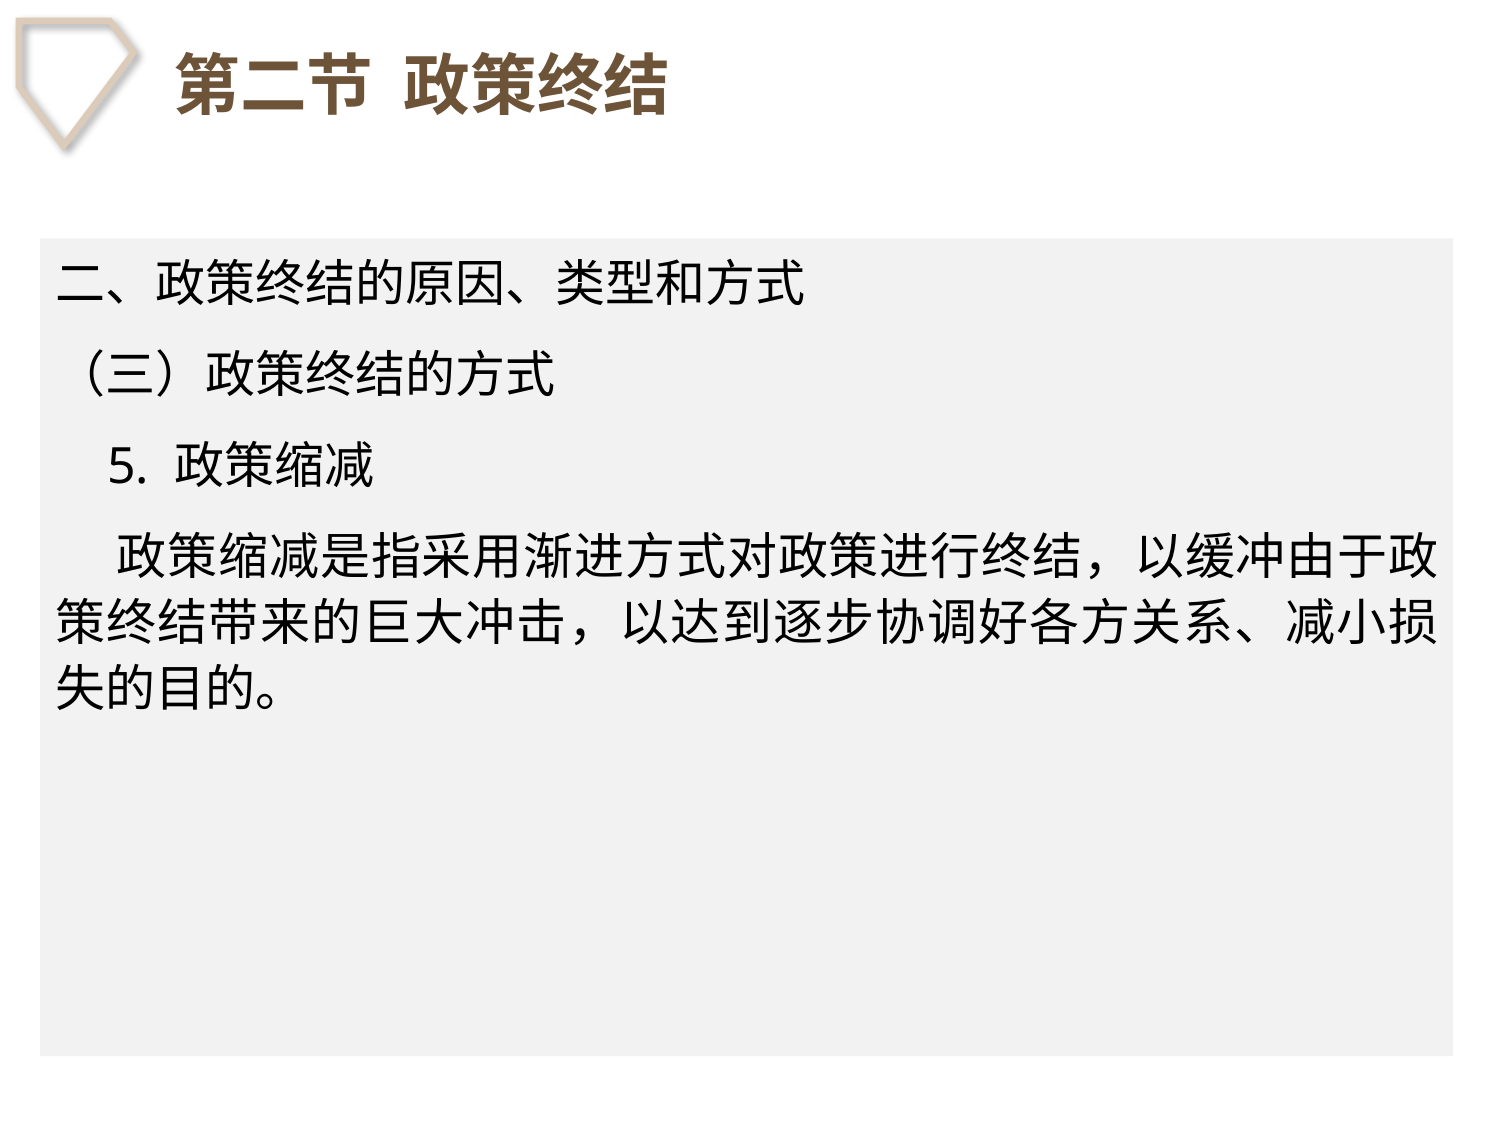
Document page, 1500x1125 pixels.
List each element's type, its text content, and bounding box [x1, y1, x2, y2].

title 第二节 政策终结 [158, 18, 1456, 159]
list 二、政策终结的原因、类型和方式 （三）政策终结的方式 5. 政策缩减 政策缩减是指采用渐进方式对政策进行终结，以缓冲由于政策终结带来的巨大冲击，以达到逐步协调好各方关系、减小损失的目的。 [40, 238, 1454, 1057]
